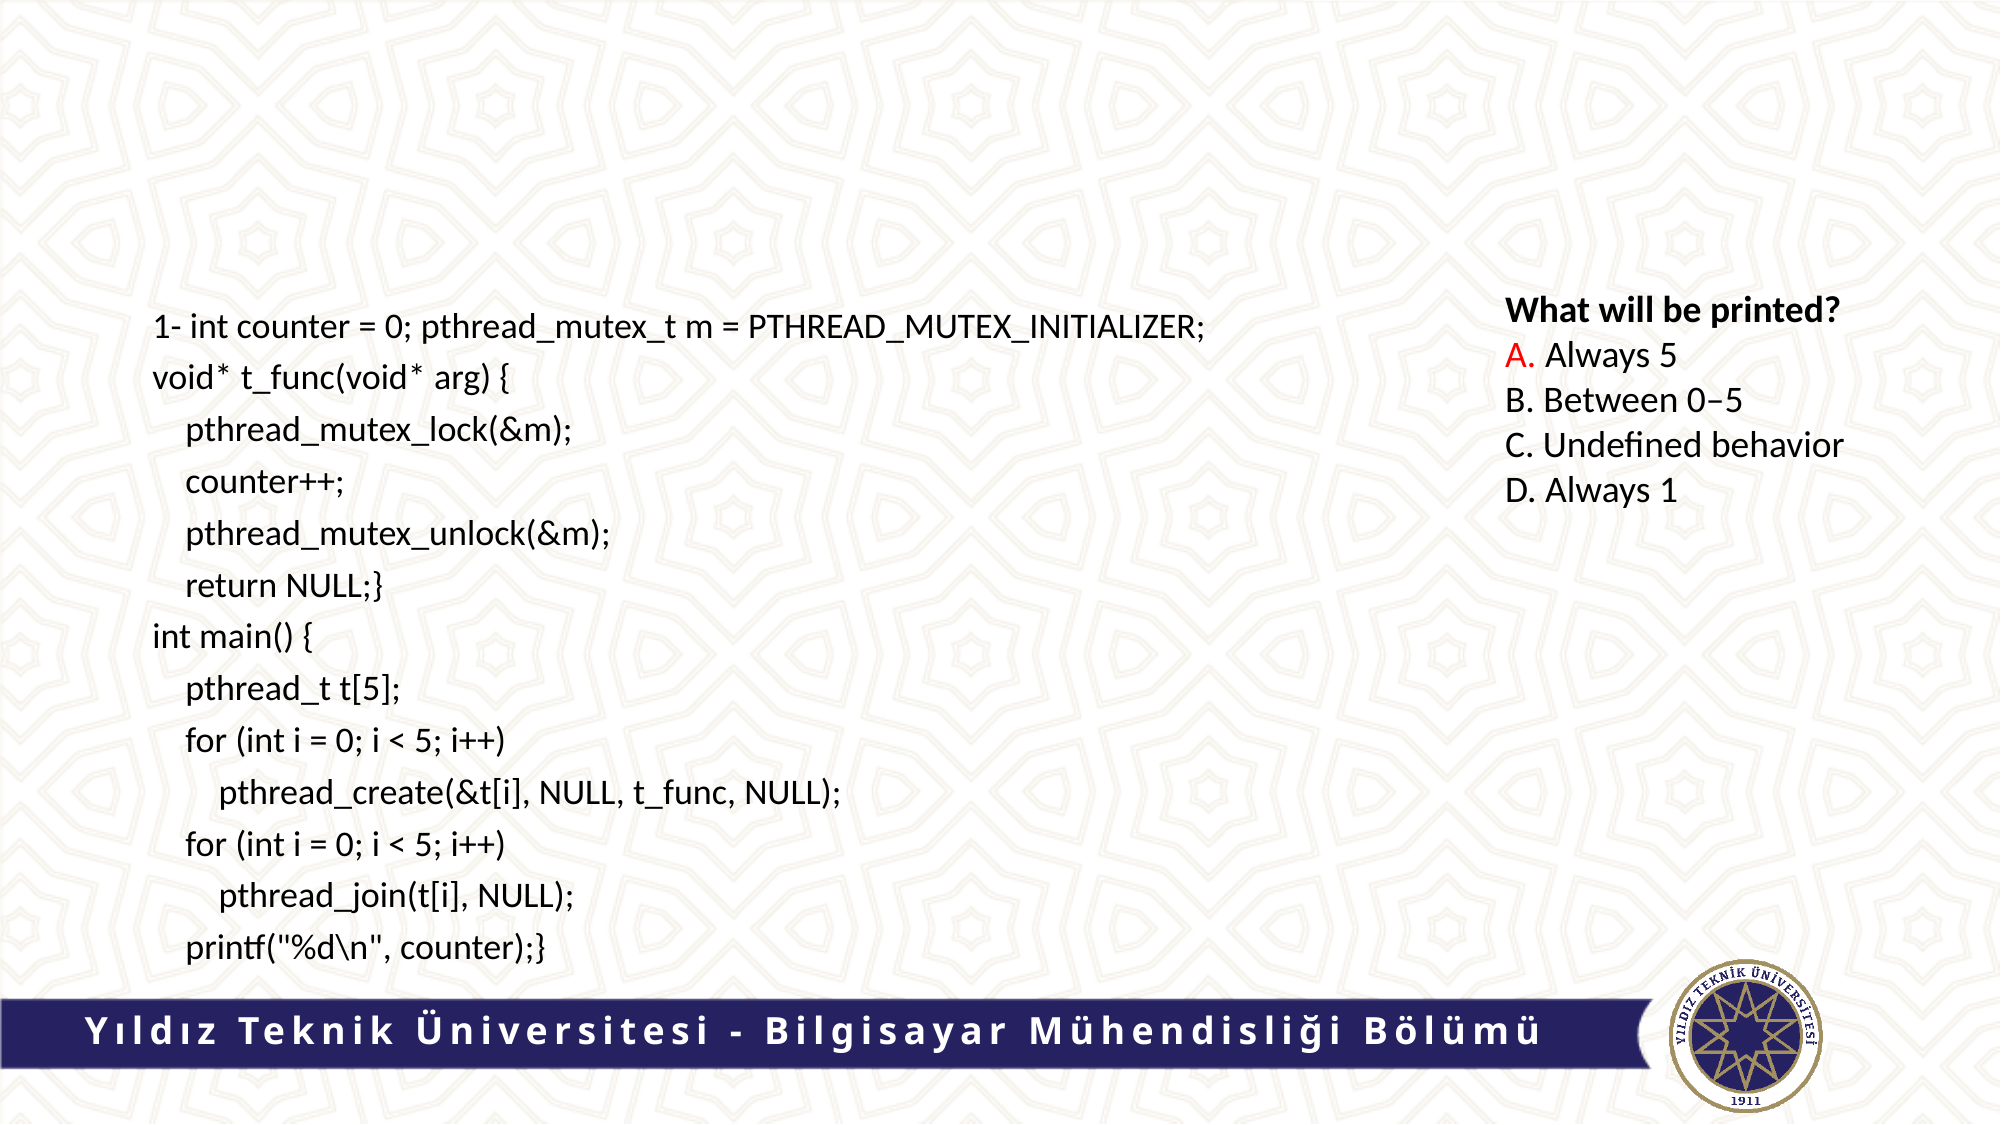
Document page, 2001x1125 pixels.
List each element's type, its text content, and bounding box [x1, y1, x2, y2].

list 1- int counter = 0; pthread_mutex_t m = PTHREAD_MUTEX_INITIALIZER; void* t_func(void* arg) { pthread_mutex_lock(&m); counter++; pthread_mutex_unlock(&m); return NULL;} int main() { pthread_t t[5]; for (int i = 0; i < 5; i++) pthread_create(&t[i], NULL, t_func, NULL); for (int i = 0; i < 5; i++) pthread_join(t[i], NULL); printf("%d\n", counter);} [137, 299, 1271, 982]
text_box What will be printed? A. Always 5 B. Between 0–5 C. Undefined behavior D. Always 1 [1490, 277, 1861, 562]
picture [0, 0, 2000, 1125]
footer Yıldız Teknik Üniversitesi - Bilgisayar Mühendisliği Bölümü [0, 997, 1628, 1069]
